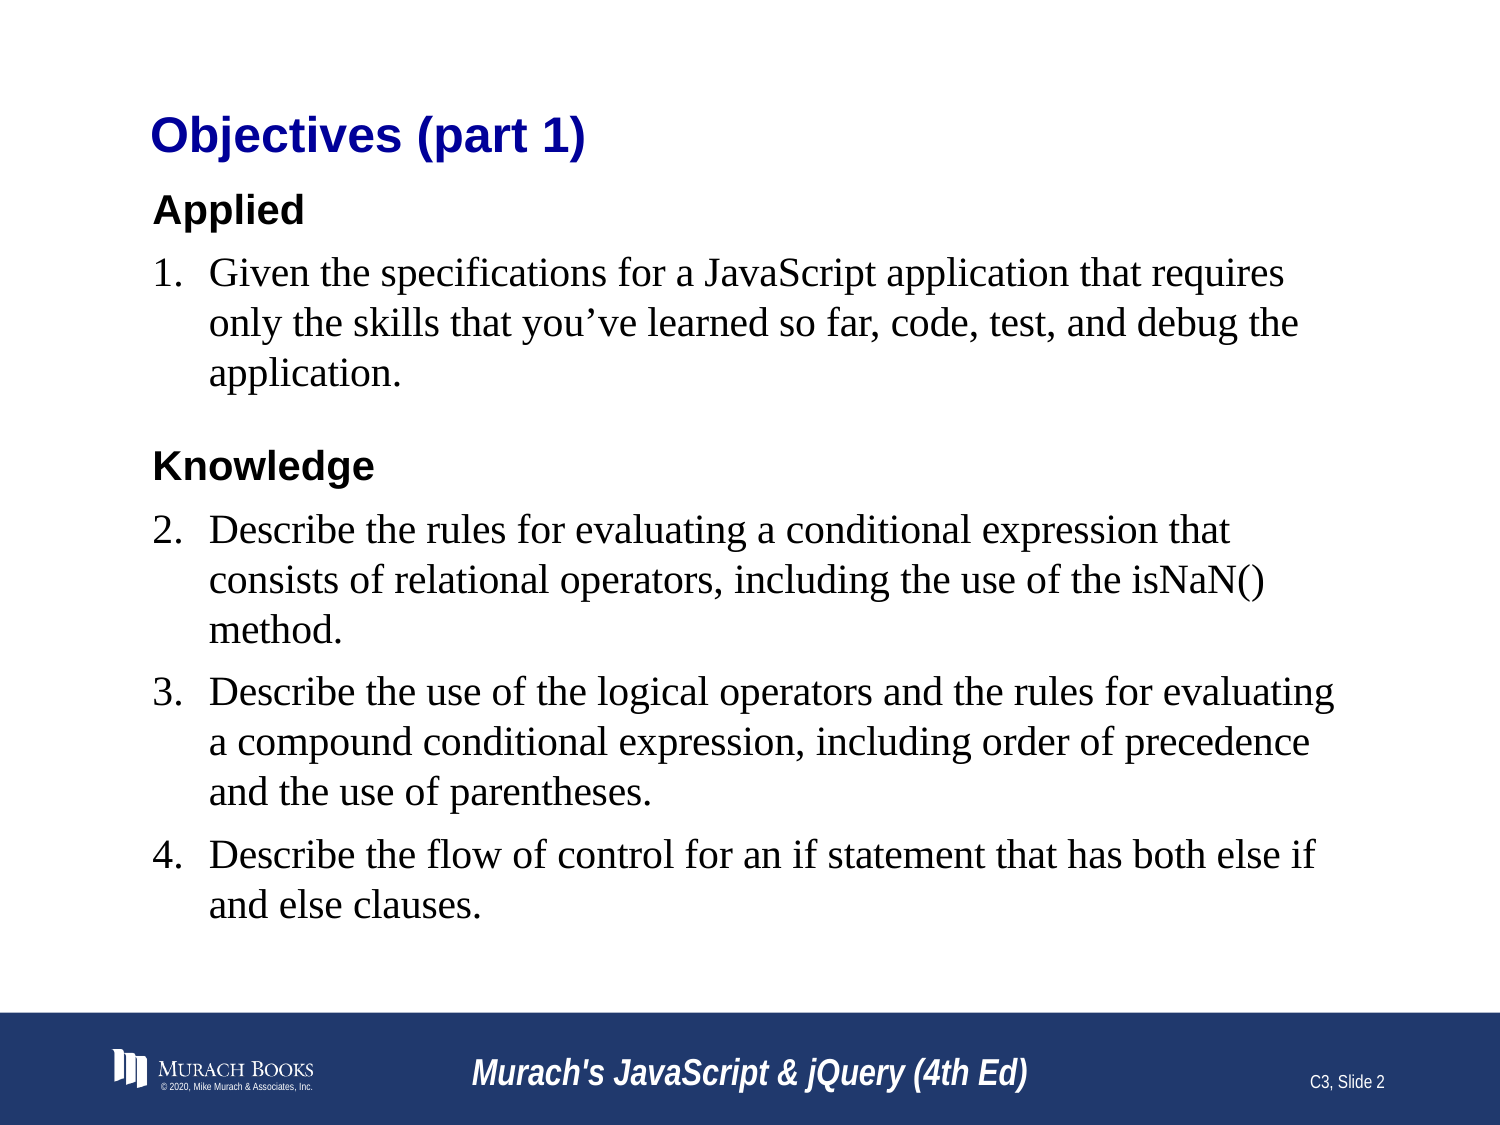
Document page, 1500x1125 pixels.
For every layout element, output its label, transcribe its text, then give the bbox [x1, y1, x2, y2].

footer © 2020, Mike Murach & Associates, Inc. [12, 1025, 463, 1100]
slide_number C3, Slide 2 [1087, 1025, 1400, 1100]
title Objectives (part 1) [150, 102, 1350, 164]
slide_number Murach's JavaScript & jQuery (4th Ed) [463, 1025, 1050, 1100]
list Applied Given the specifications for a JavaScript application that requires only the skills that you’ve learned so far, code, test, and debug the application. Knowledge Describe the rules for evaluating a conditional expression that consists of relational operators, including the use of the isNaN() method. Describe the use of the logical operators and the rules for evaluating a compound conditional expression, including order of precedence and the use of parentheses. Describe the flow of control for an if statement that has both else if and else clauses. [137, 174, 1350, 975]
